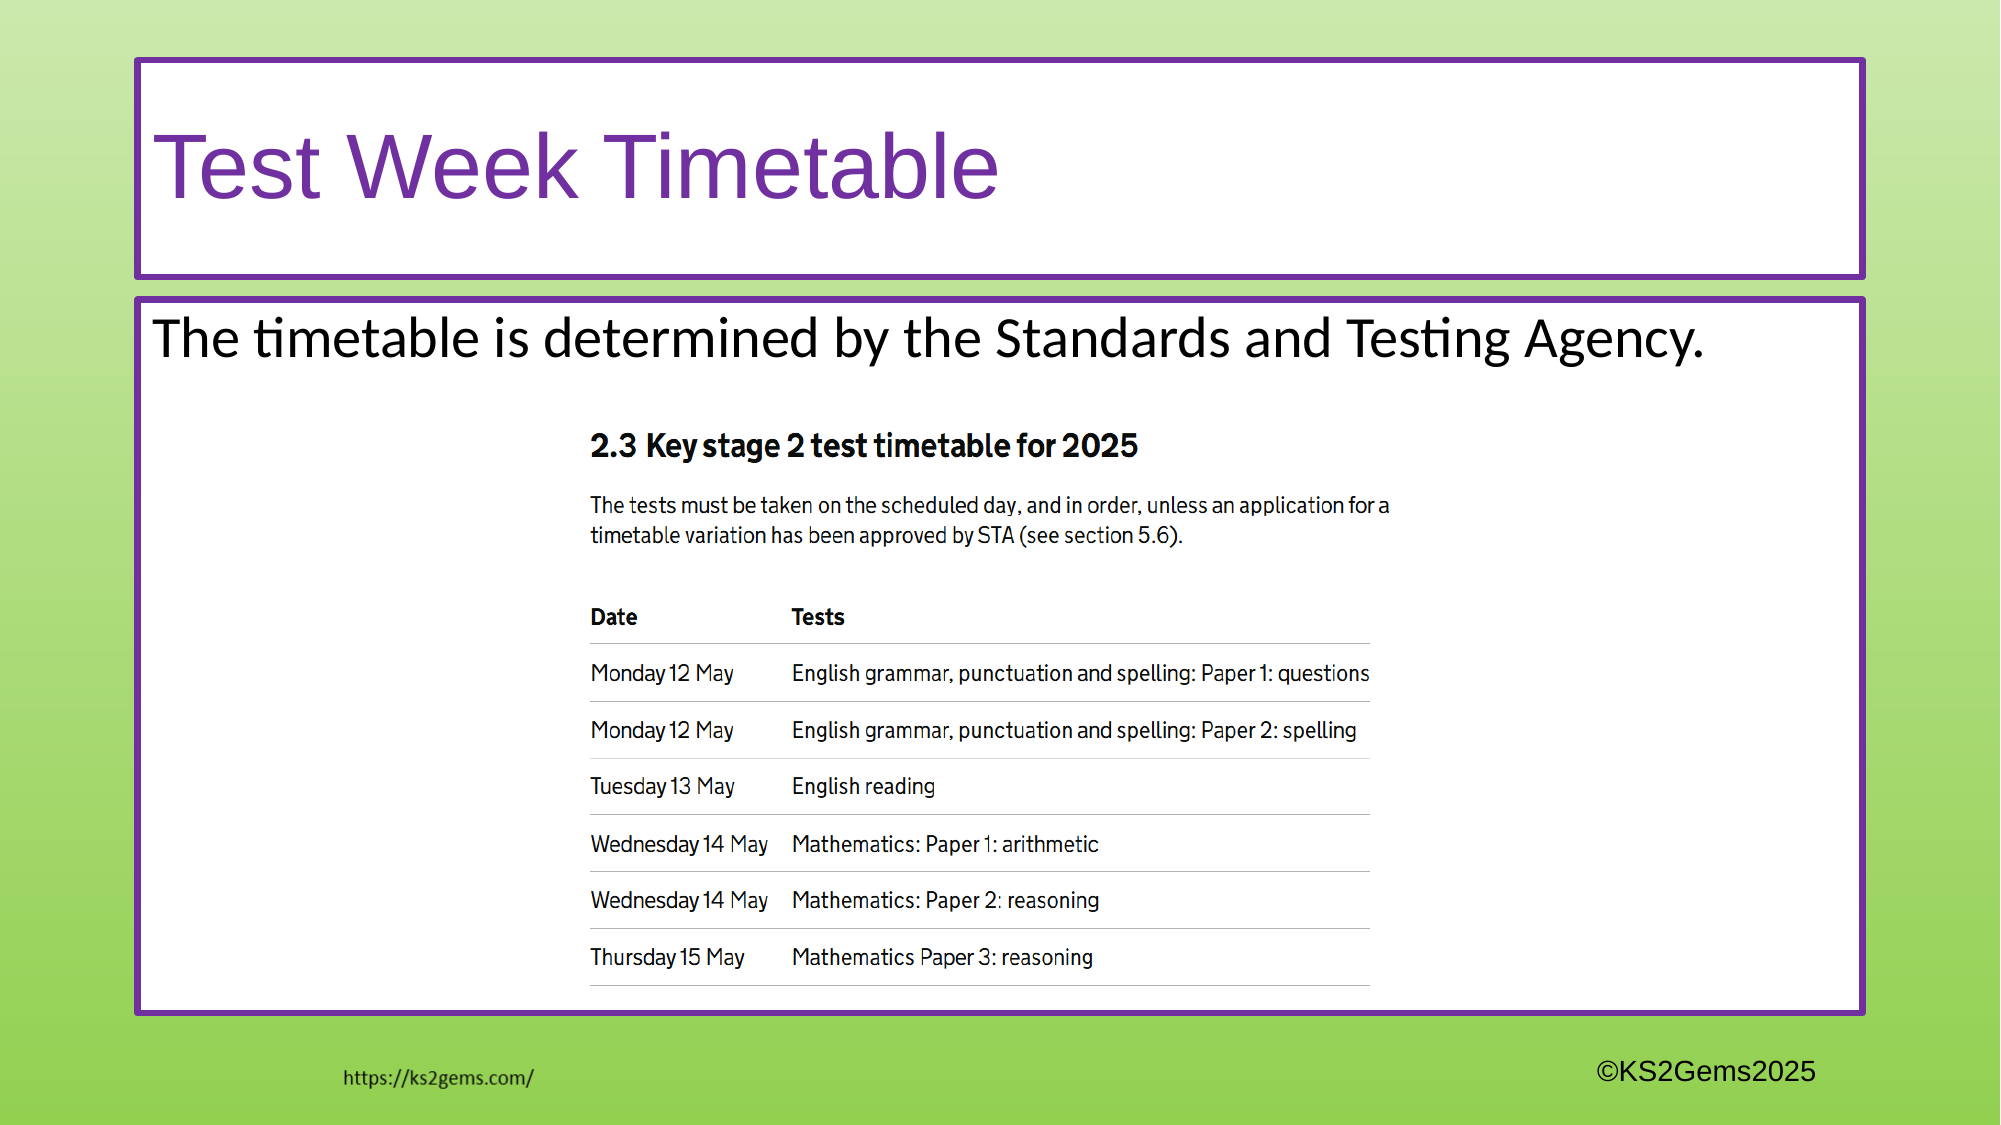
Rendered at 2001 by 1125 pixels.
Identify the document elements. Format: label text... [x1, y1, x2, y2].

title Test Week Timetable [137, 59, 1863, 278]
picture [328, 1056, 588, 1104]
picture [555, 394, 1445, 1001]
list The timetable is determined by the Standards and Testing Agency. [137, 299, 1863, 1014]
